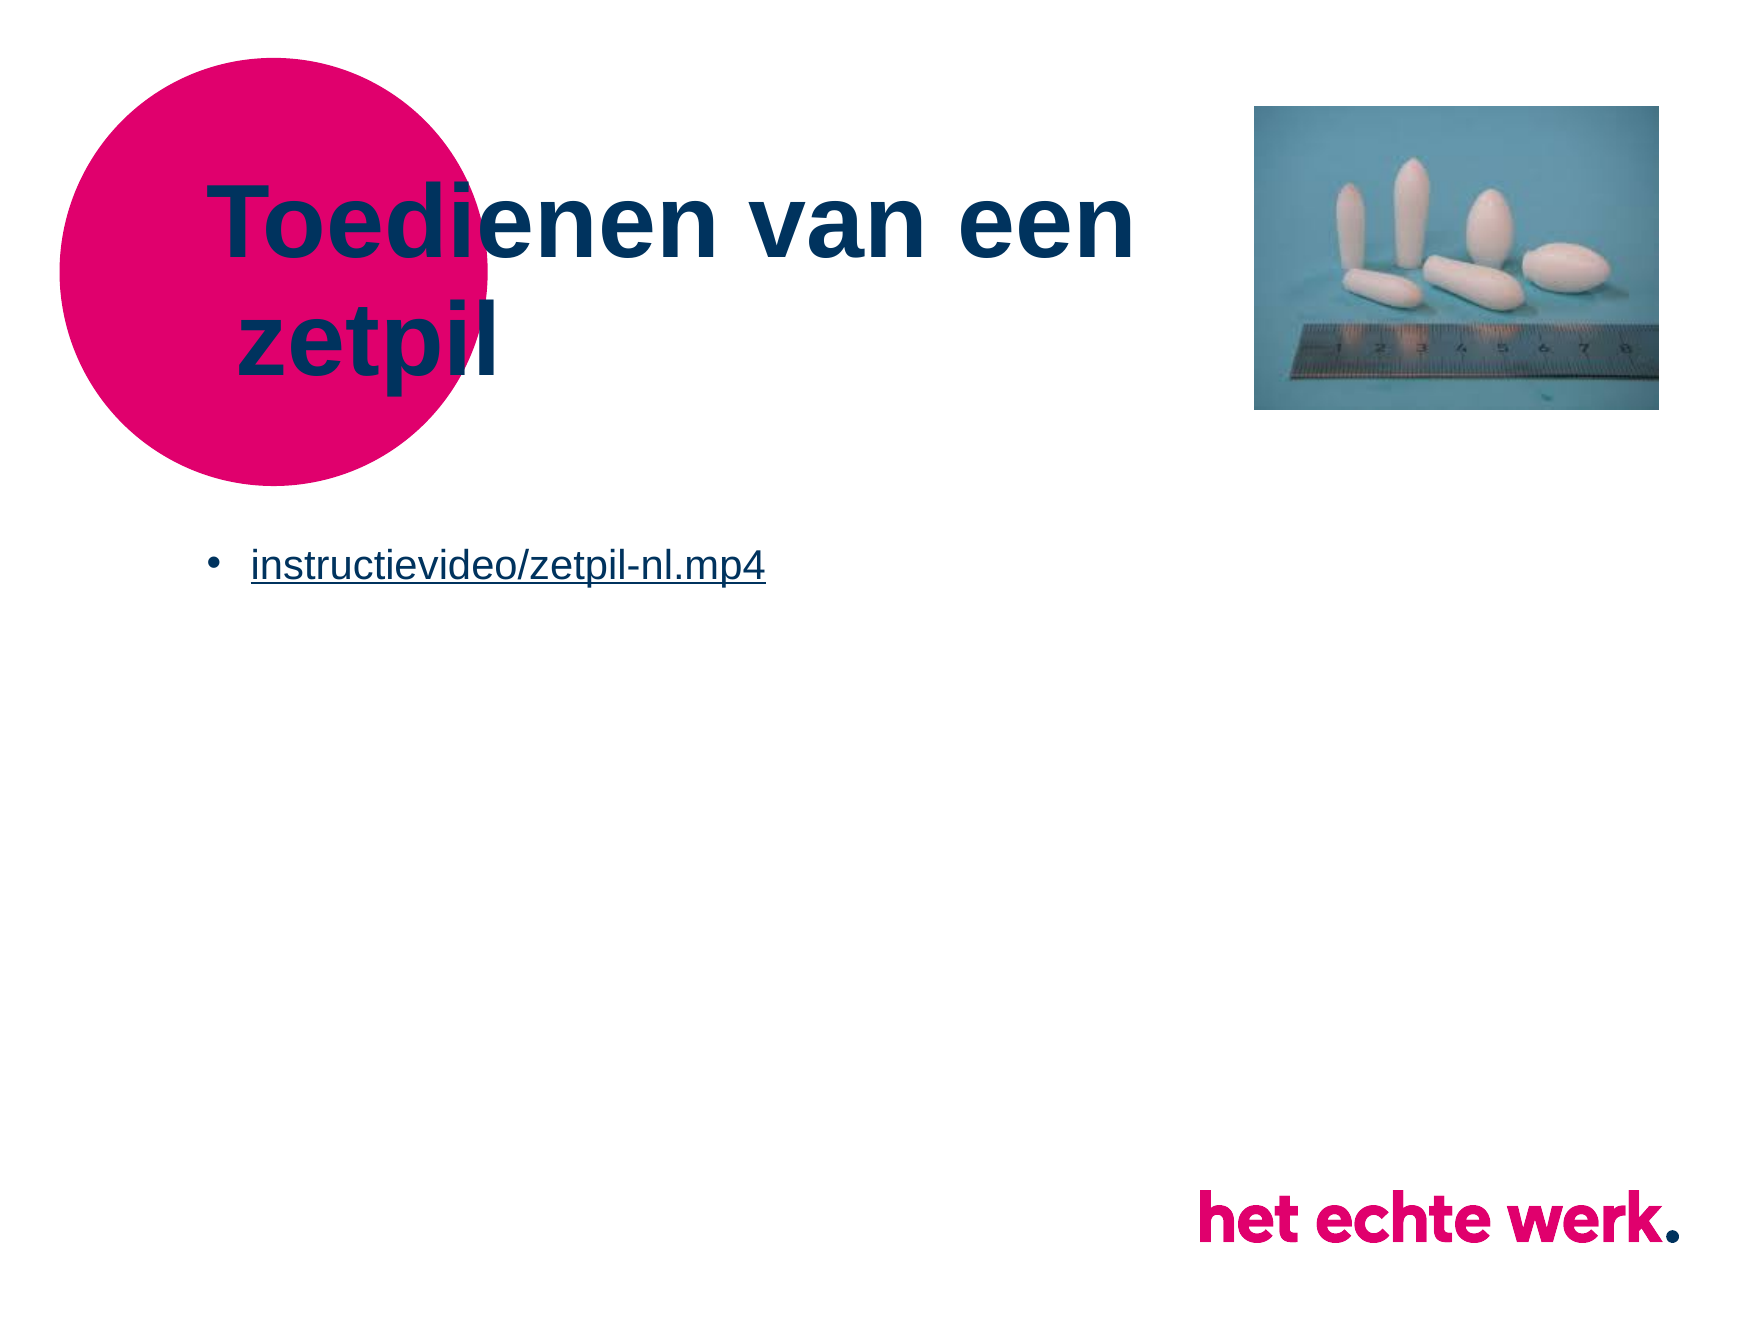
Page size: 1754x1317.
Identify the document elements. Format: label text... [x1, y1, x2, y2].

picture [1254, 106, 1659, 410]
picture [1191, 1184, 1754, 1317]
list instructievideo/zetpil-nl.mp4 [206, 525, 1499, 1148]
title Toedienen van een zetpil [206, 57, 1499, 487]
